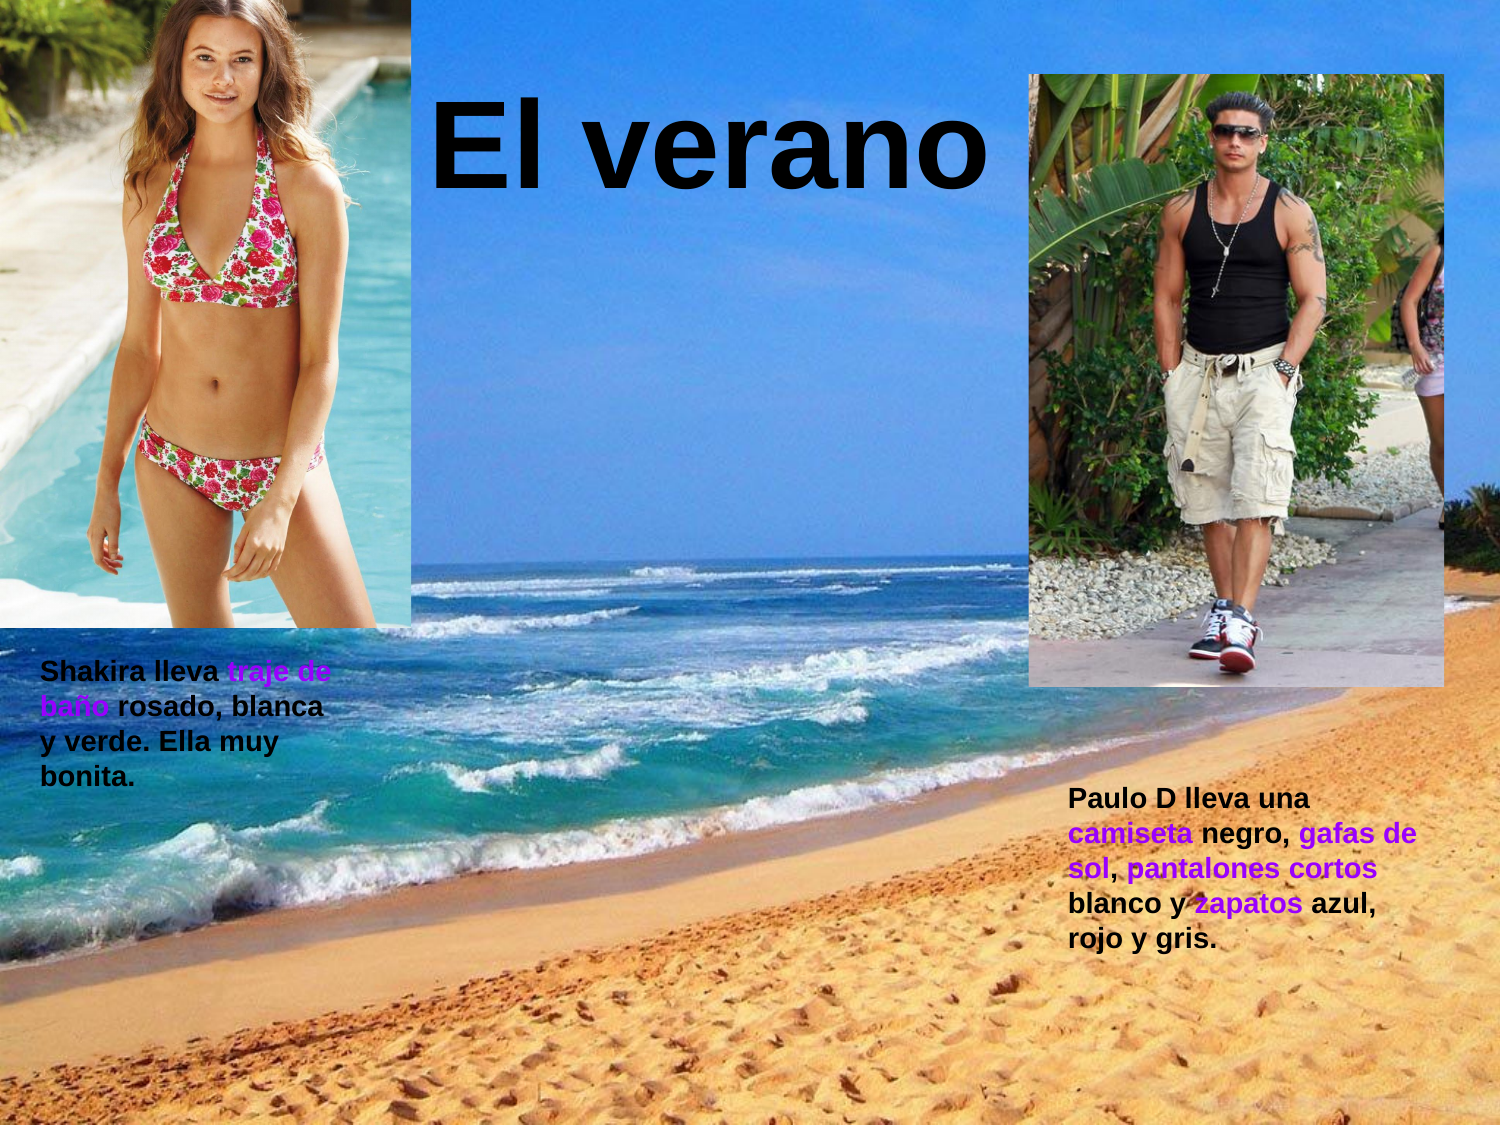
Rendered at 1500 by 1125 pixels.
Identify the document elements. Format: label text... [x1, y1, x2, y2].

picture [0, 0, 1500, 1125]
text_box [0, 0, 412, 628]
title El verano [412, 10, 1377, 229]
text_box Paulo D lleva una camiseta negro, gafas de sol, pantalones cortos blanco y zapatos azul, rojo y gris. [1052, 764, 1437, 970]
text_box Shakira lleva traje de baño rosado, blanca y verde. Ella muy bonita. [24, 637, 354, 808]
text_box [1028, 74, 1445, 687]
